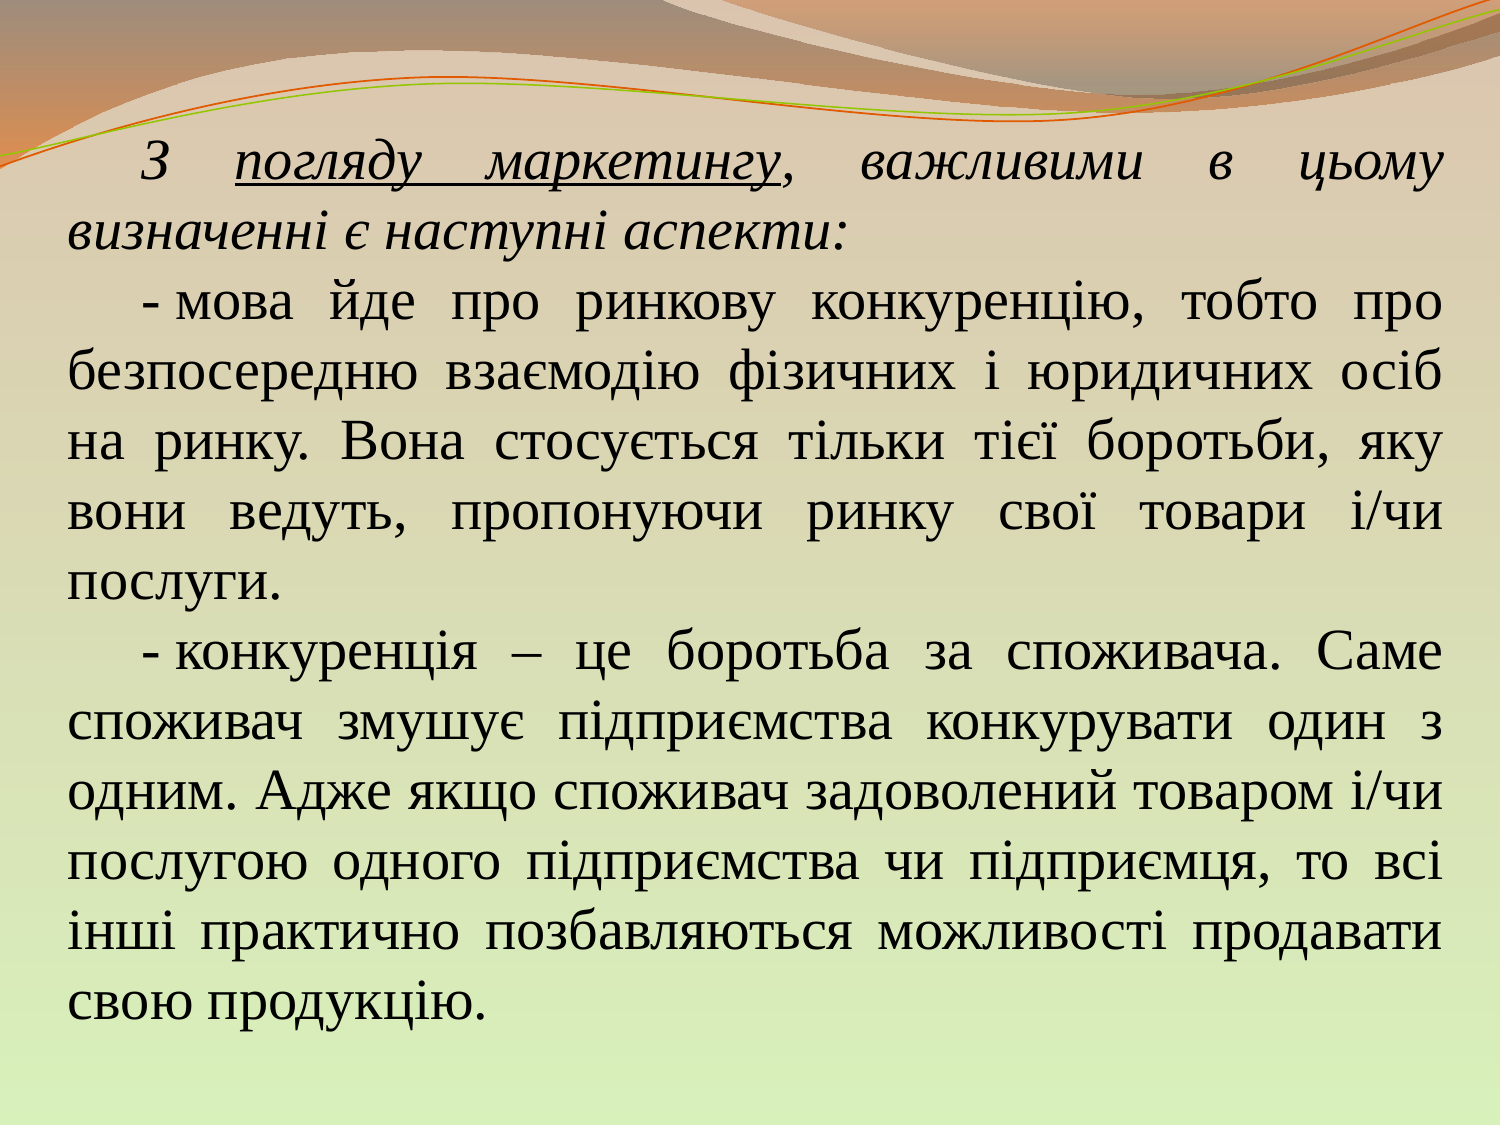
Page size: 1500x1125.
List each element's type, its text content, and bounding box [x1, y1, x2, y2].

text_box З погляду маркетингу, важливими в цьому визначенні є наступні аспекти: - мова йде про ринкову конкуренцію, тобто про безпосередню взаємодію фізичних і юридичних осіб на ринку. Вона стосується тільки тієї боротьби, яку вони ведуть, пропонуючи ринку свої товари і/чи послуги. - конкуренція – це боротьба за споживача. Саме споживач змушує підприємства конкурувати один з одним. Адже якщо споживач задоволений товаром і/чи послугою одного підприємства чи підприємця, то всі інші практично позбавляються можливості продавати свою продукцію. [53, 113, 1459, 1039]
